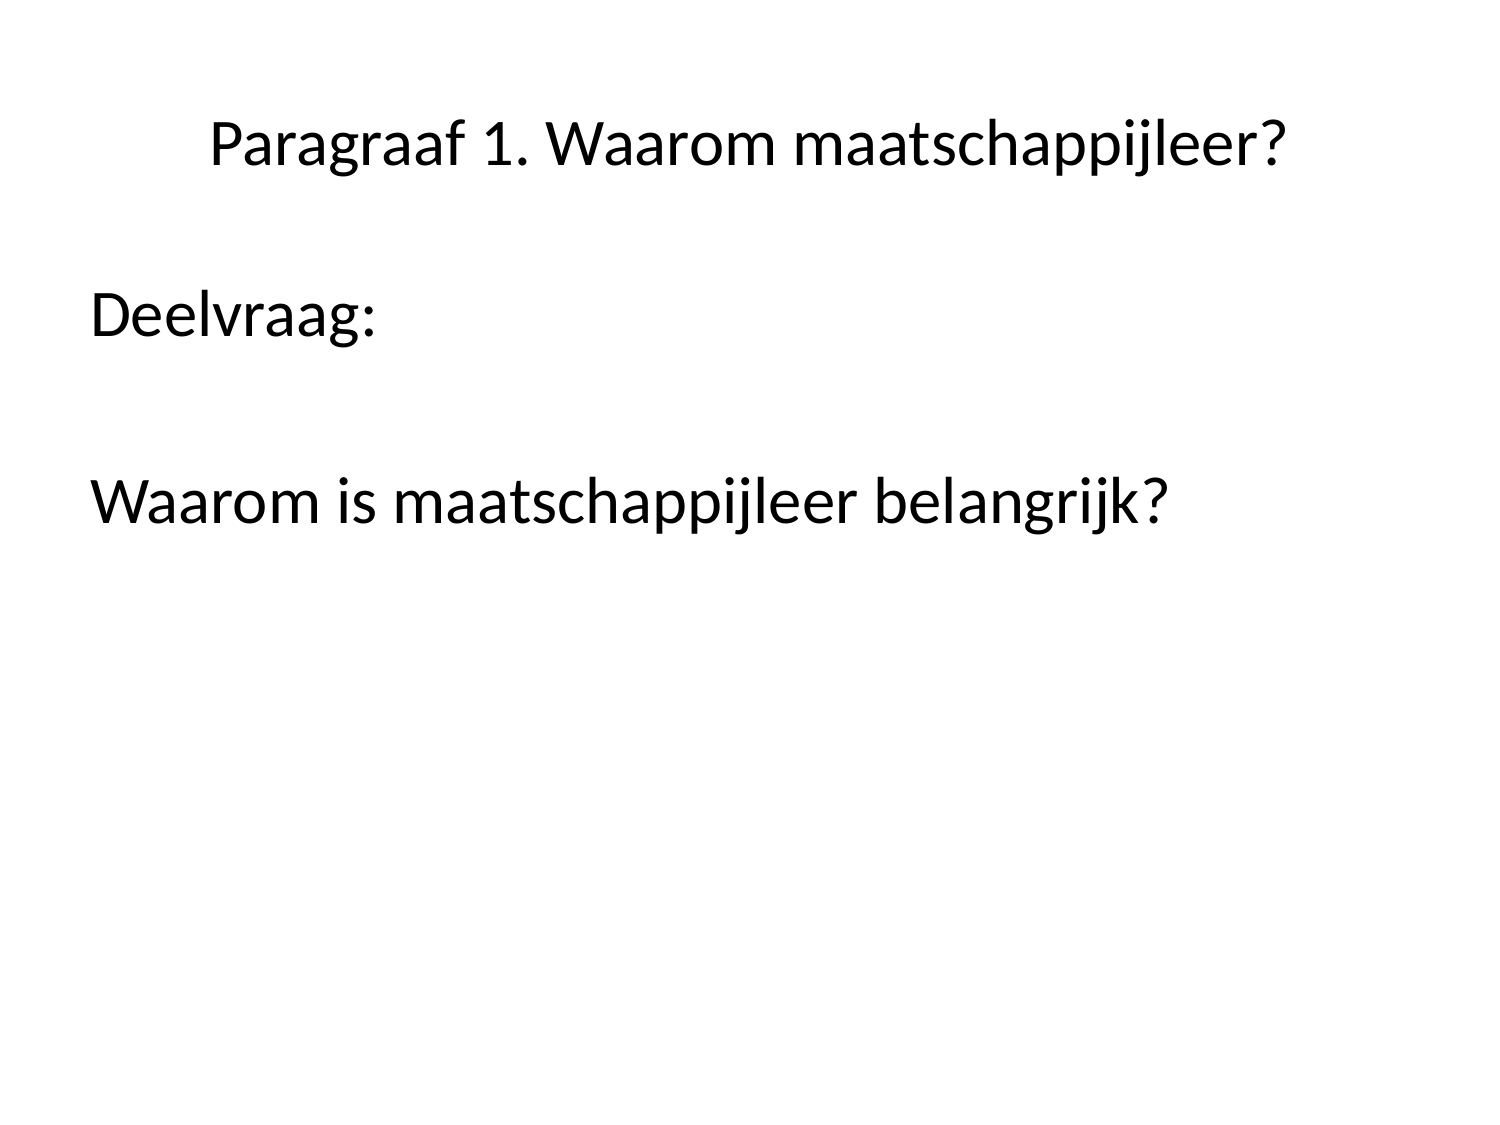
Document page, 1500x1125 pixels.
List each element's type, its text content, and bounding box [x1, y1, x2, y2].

title Paragraaf 1. Waarom maatschappijleer? [75, 45, 1425, 233]
list Deelvraag: Waarom is maatschappijleer belangrijk? [75, 262, 1425, 1005]
